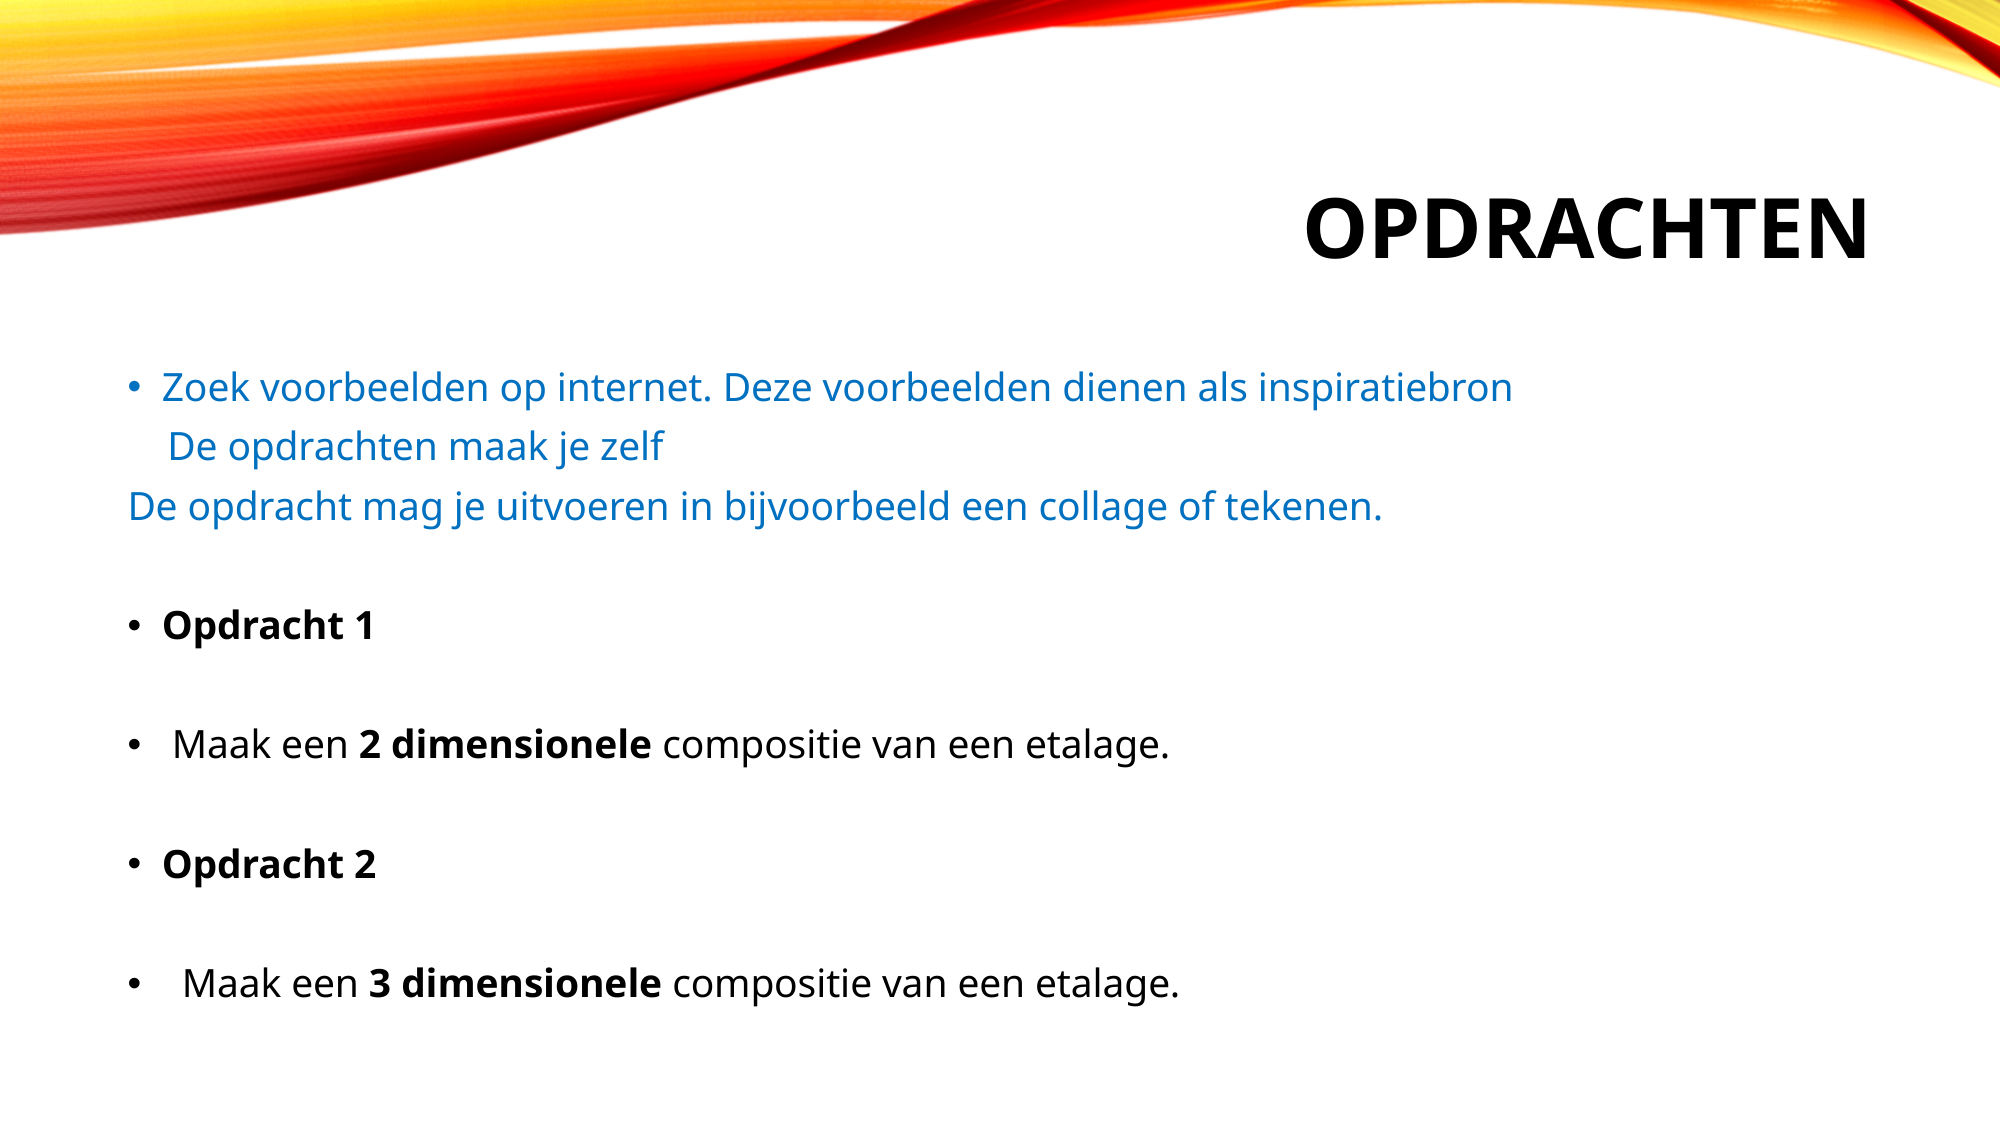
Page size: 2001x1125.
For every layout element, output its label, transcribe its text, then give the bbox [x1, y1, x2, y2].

title opdrachten [474, 125, 1888, 338]
list Zoek voorbeelden op internet. Deze voorbeelden dienen als inspiratiebron De opdrachten maak je zelf De opdracht mag je uitvoeren in bijvoorbeeld een collage of tekenen. Opdracht 1 Maak een 2 dimensionele compositie van een etalage. Opdracht 2 Maak een 3 dimensionele compositie van een etalage. [112, 360, 1888, 1021]
picture [0, 0, 2000, 237]
